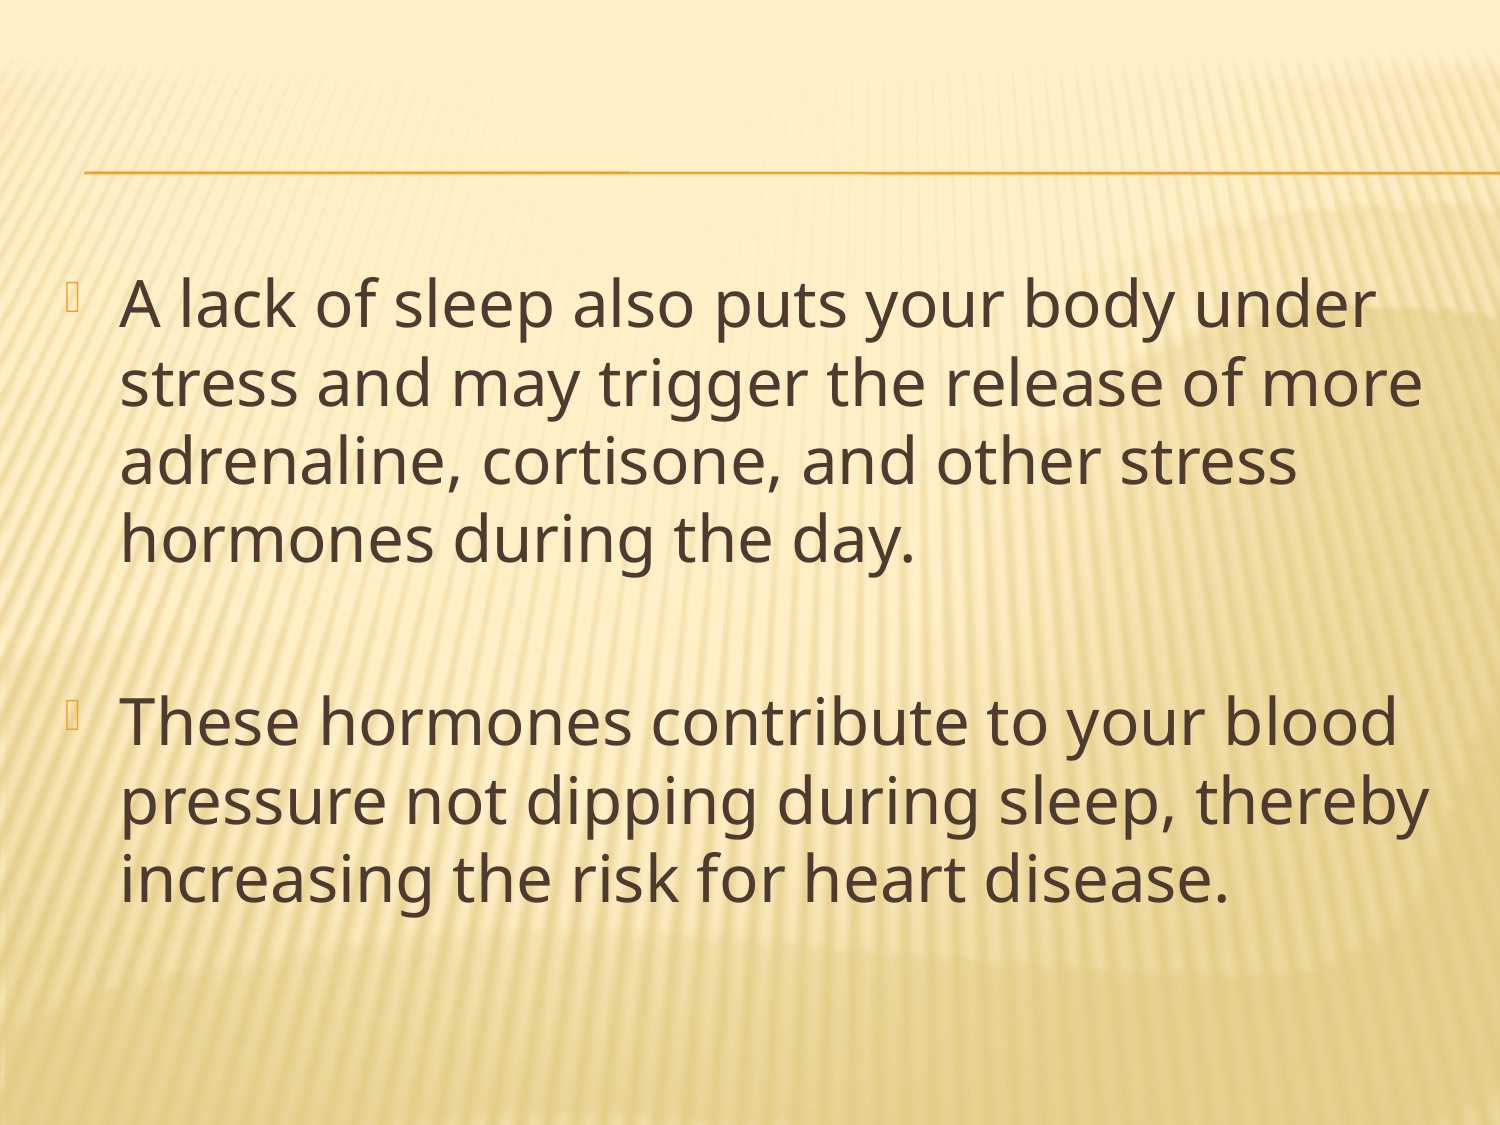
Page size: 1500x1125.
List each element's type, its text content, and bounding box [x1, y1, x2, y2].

list A lack of sleep also puts your body under stress and may trigger the release of more adrenaline, cortisone, and other stress hormones during the day. These hormones contribute to your blood pressure not dipping during sleep, thereby increasing the risk for heart disease. [50, 254, 1475, 998]
